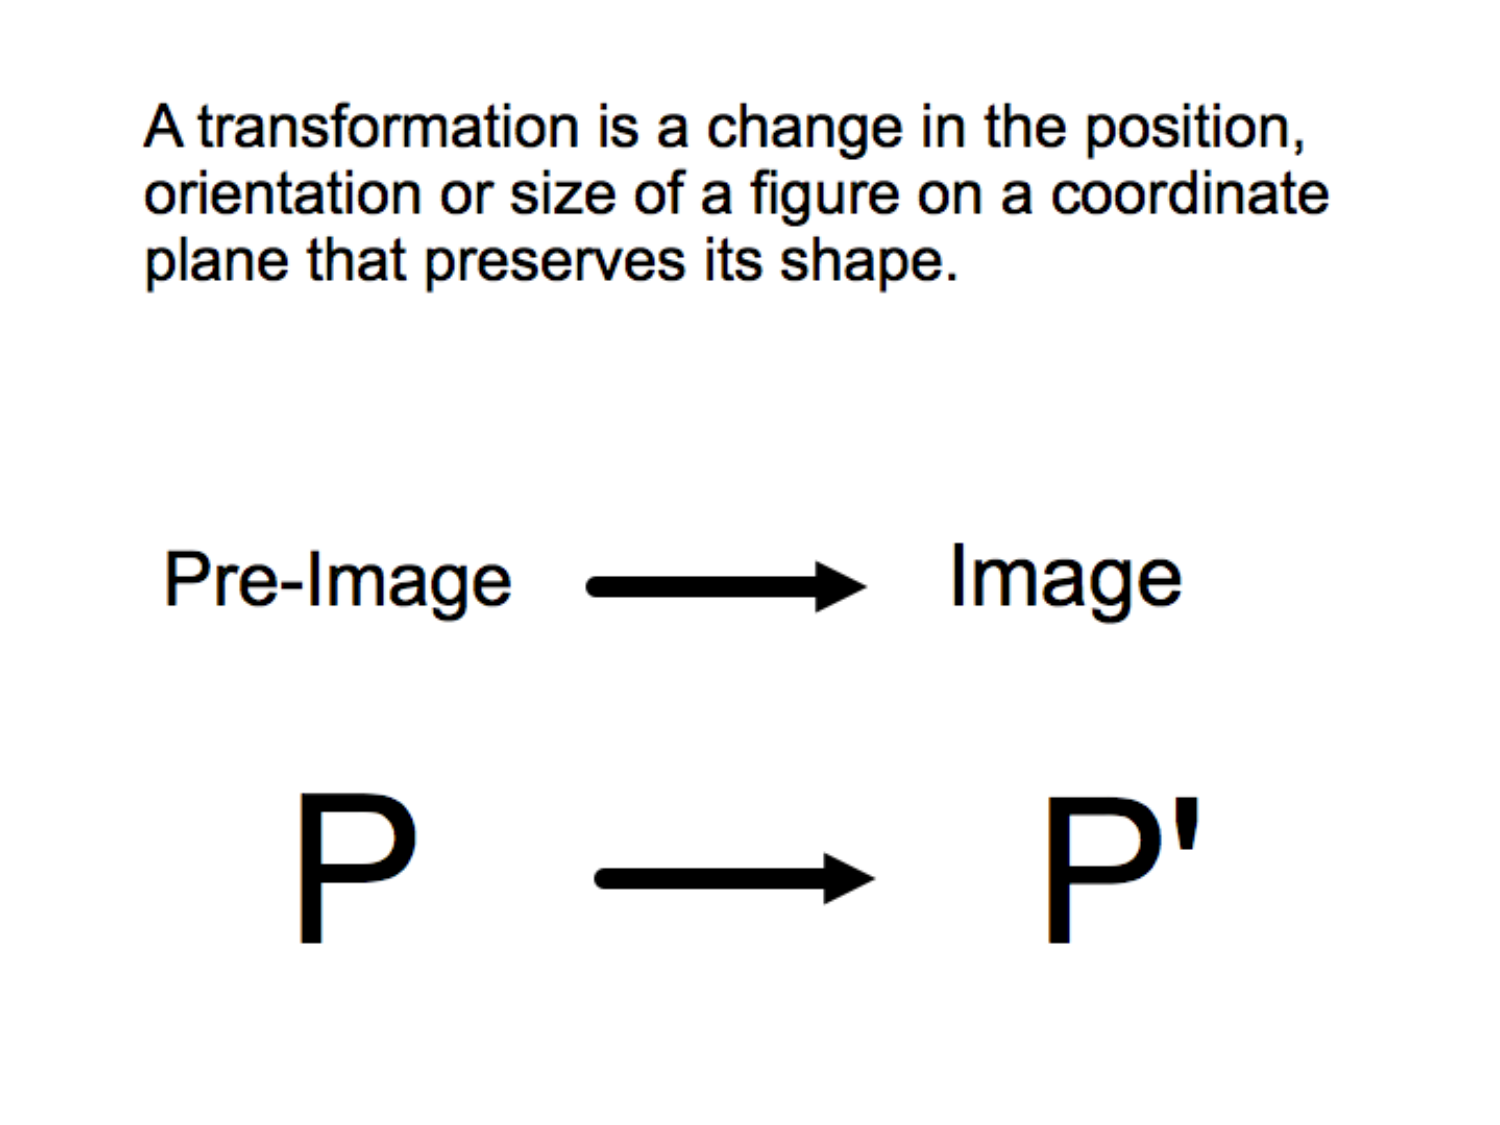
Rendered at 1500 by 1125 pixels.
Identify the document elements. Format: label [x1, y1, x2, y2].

picture [86, 56, 1394, 1048]
